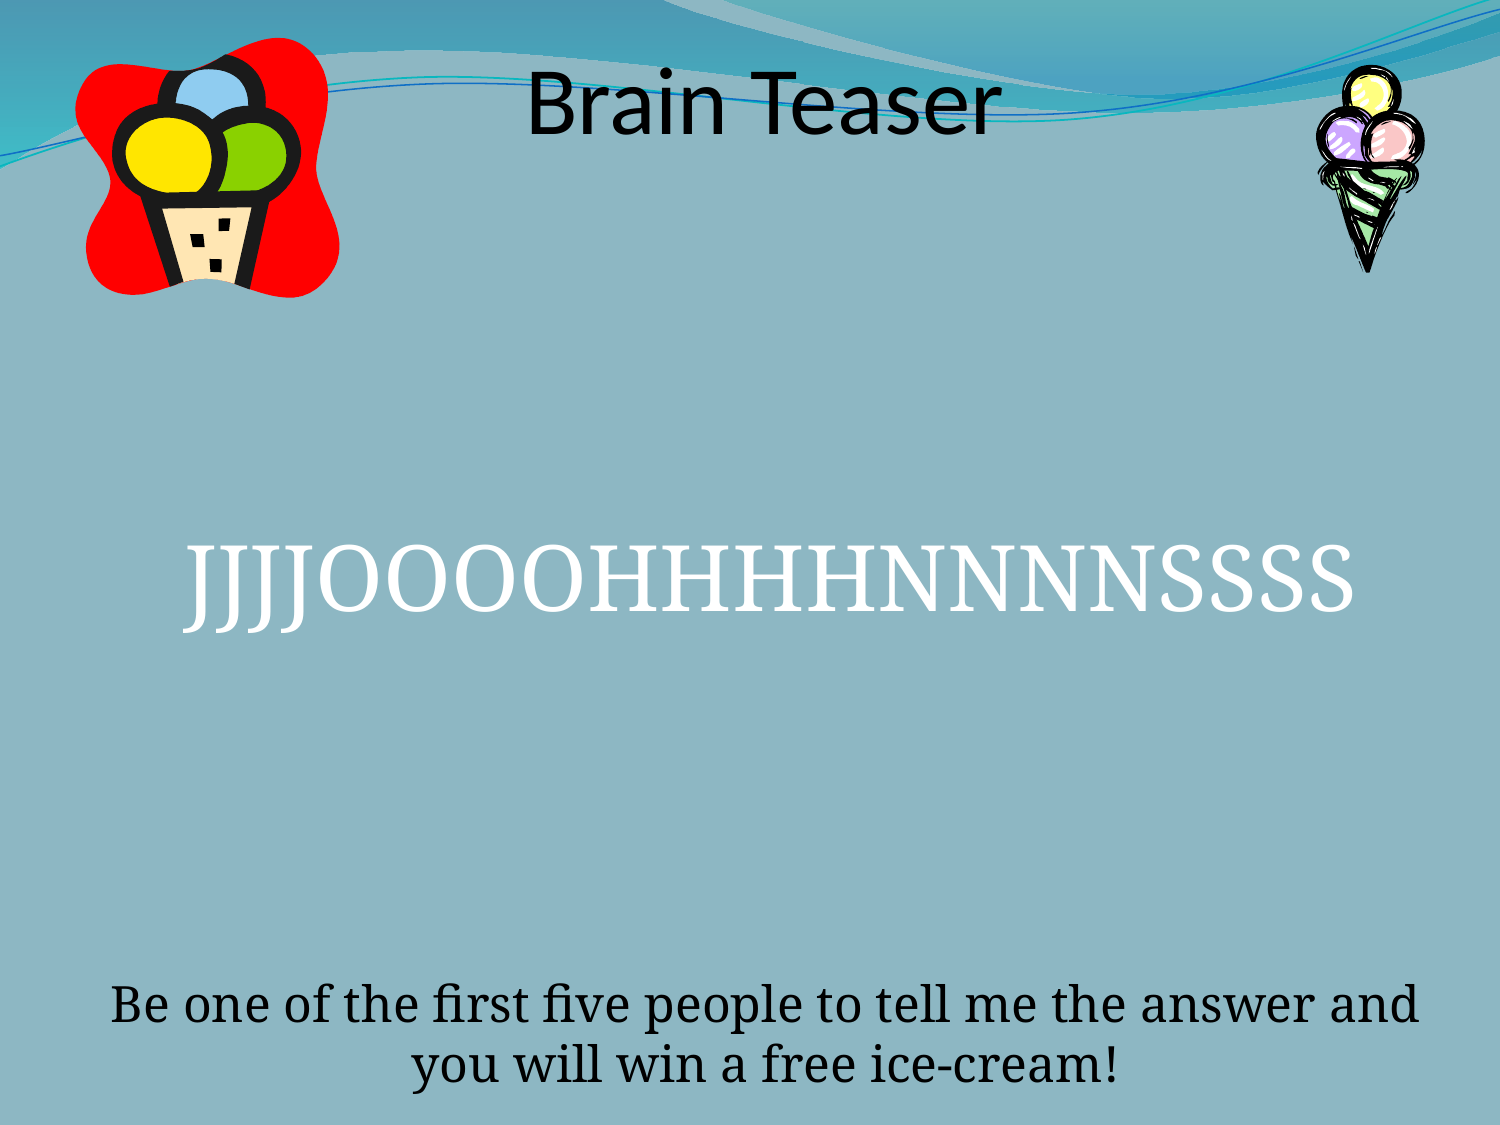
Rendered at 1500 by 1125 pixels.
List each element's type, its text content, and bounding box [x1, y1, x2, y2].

picture [74, 37, 343, 301]
text_box Be one of the first five people to tell me the answer and you will win a free ice-cream! [90, 964, 1441, 1104]
title Brain Teaser [525, 2, 1010, 155]
picture [1312, 61, 1426, 277]
text_box JJJJOOOOHHHHNNNNSSSS [169, 512, 1374, 638]
